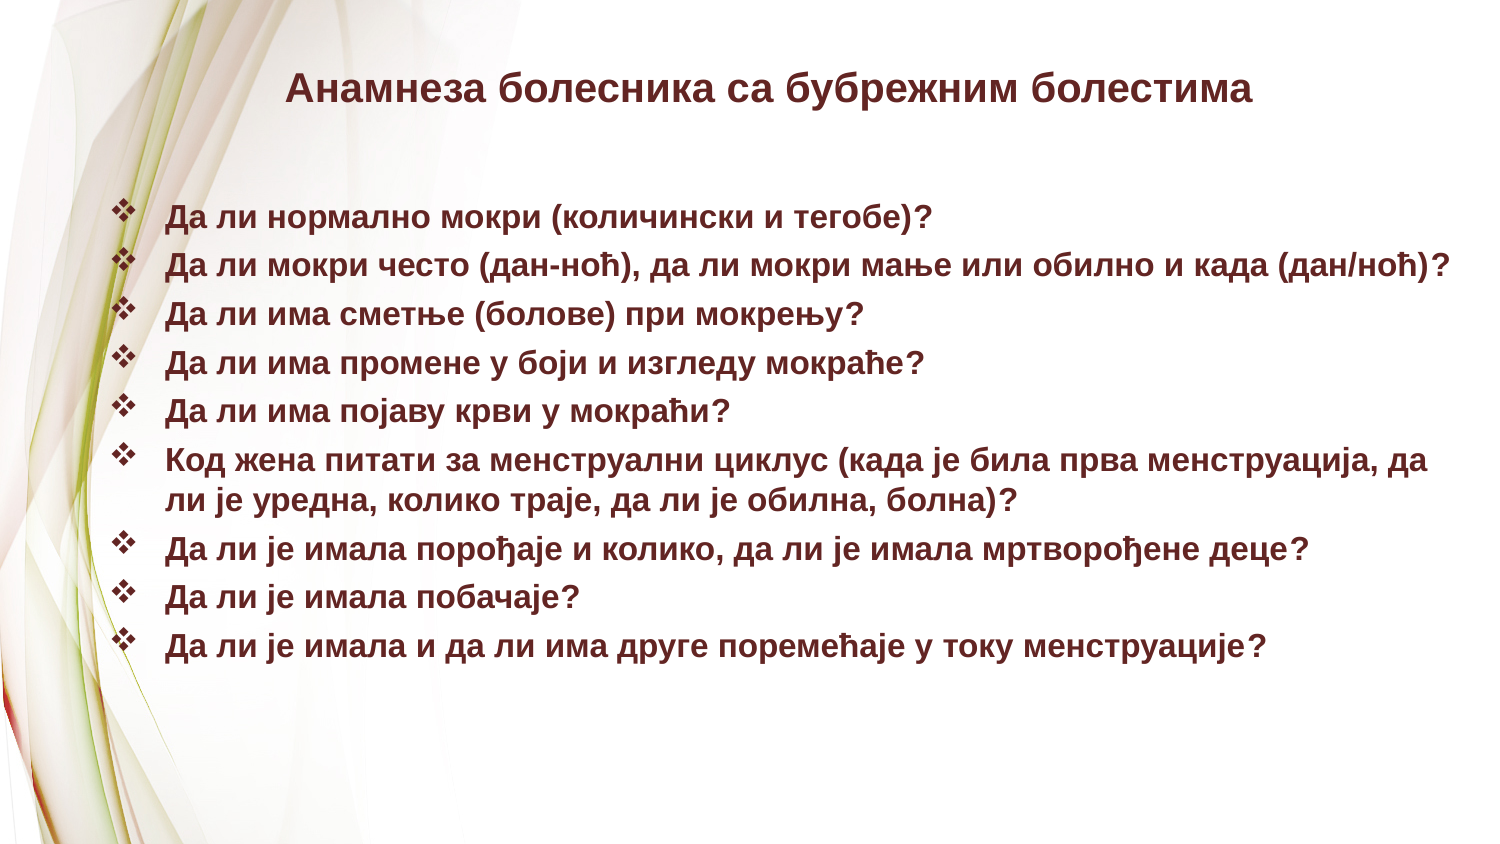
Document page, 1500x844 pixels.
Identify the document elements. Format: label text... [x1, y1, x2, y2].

text_box Да ли нормално мокри (количински и тегобе)? Да ли мокри често (дан-ноћ), да ли мокри мање или обилно и када (дан/ноћ)? Да ли има сметње (болове) при мокрењу? Да ли има промене у боји и изгледу мокраће? Да ли има појаву крви у мокраћи? Код жена питати за менструални циклус (када је била прва менструација, да ли је уредна, колико траје, да ли је обилна, болна)? Да ли је имала порођаје и колико, да ли је имала мртворођене деце? Да ли је имала побачаје? Да ли је имала и да ли има друге поремећаје у току менструације? [93, 187, 1500, 727]
text_box [166, 21, 1500, 113]
picture [0, 0, 1500, 844]
text_box Анамнеза болесника са бубрежним болестима [93, 35, 1444, 141]
